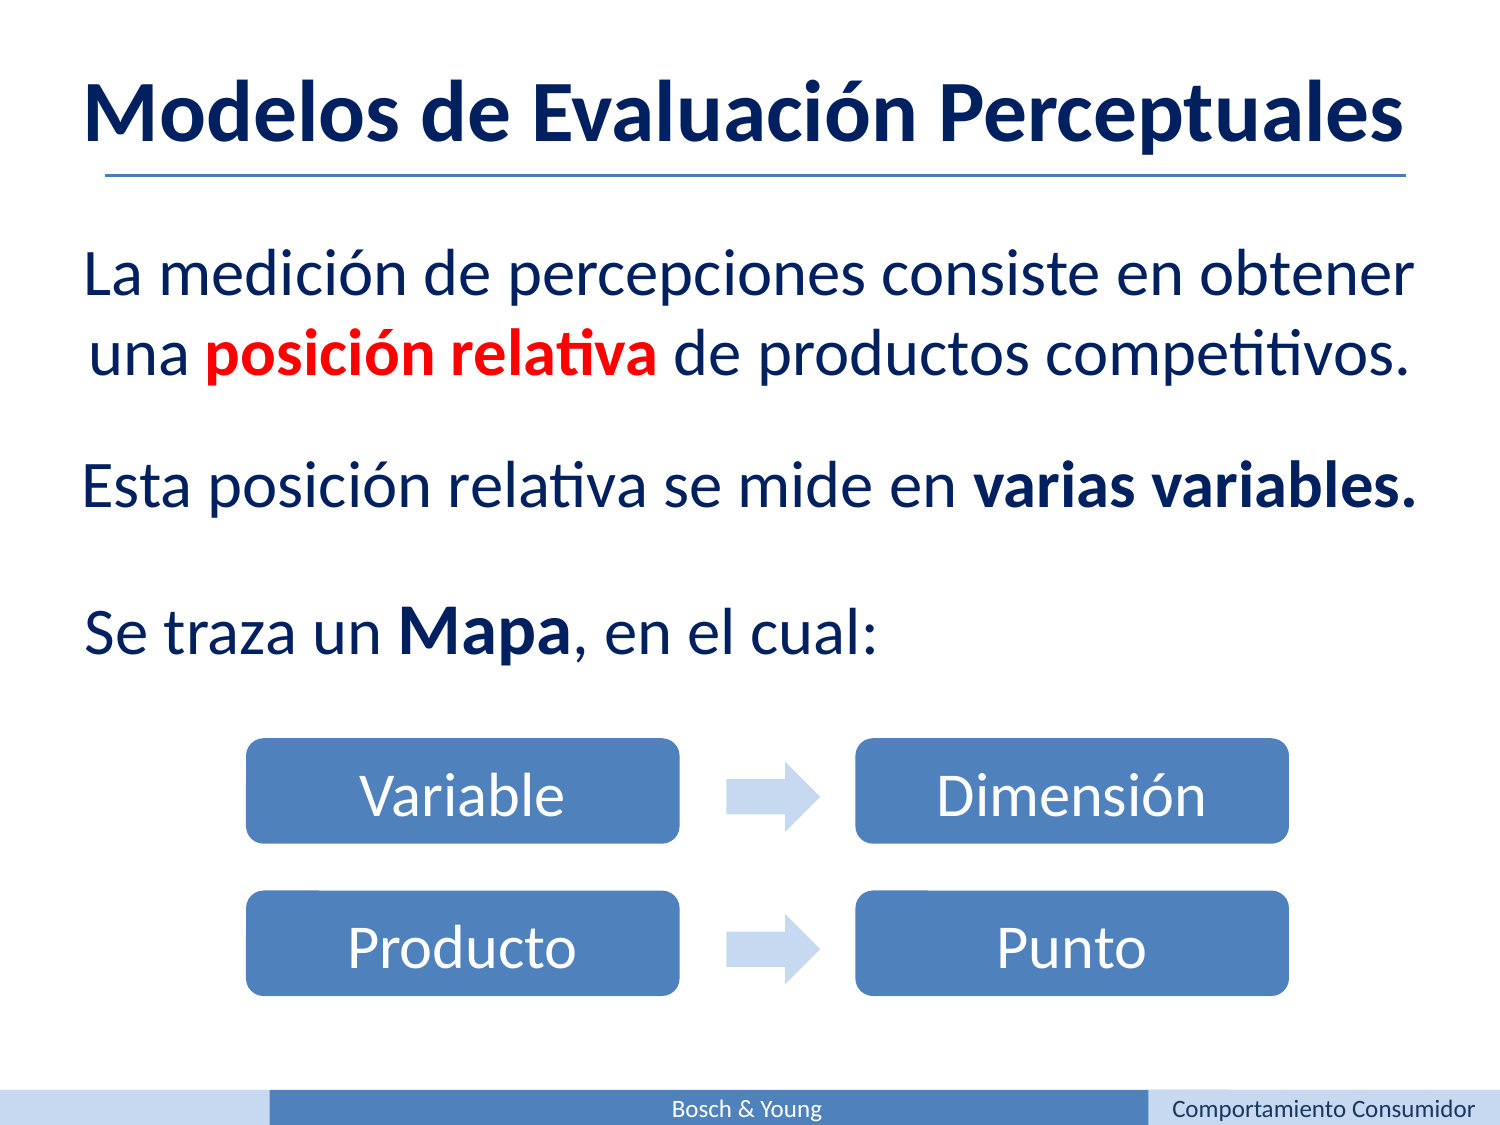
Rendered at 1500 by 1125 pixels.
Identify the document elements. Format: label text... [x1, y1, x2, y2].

text_box Se traza un Mapa, en el cual: [70, 574, 1477, 677]
text_box [0, 1088, 272, 1125]
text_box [245, 890, 1290, 997]
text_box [245, 737, 1290, 844]
text_box Comportamiento Consumidor [1146, 1088, 1500, 1125]
text_box Esta posición relativa se mide en varias variables. [46, 433, 1454, 529]
text_box Modelos de Evaluación Perceptuales [58, 46, 1430, 167]
text_box La medición de percepciones consiste en obtener una posición relativa de productos competitivos. [46, 221, 1454, 397]
text_box Bosch & Young [272, 1088, 1146, 1125]
